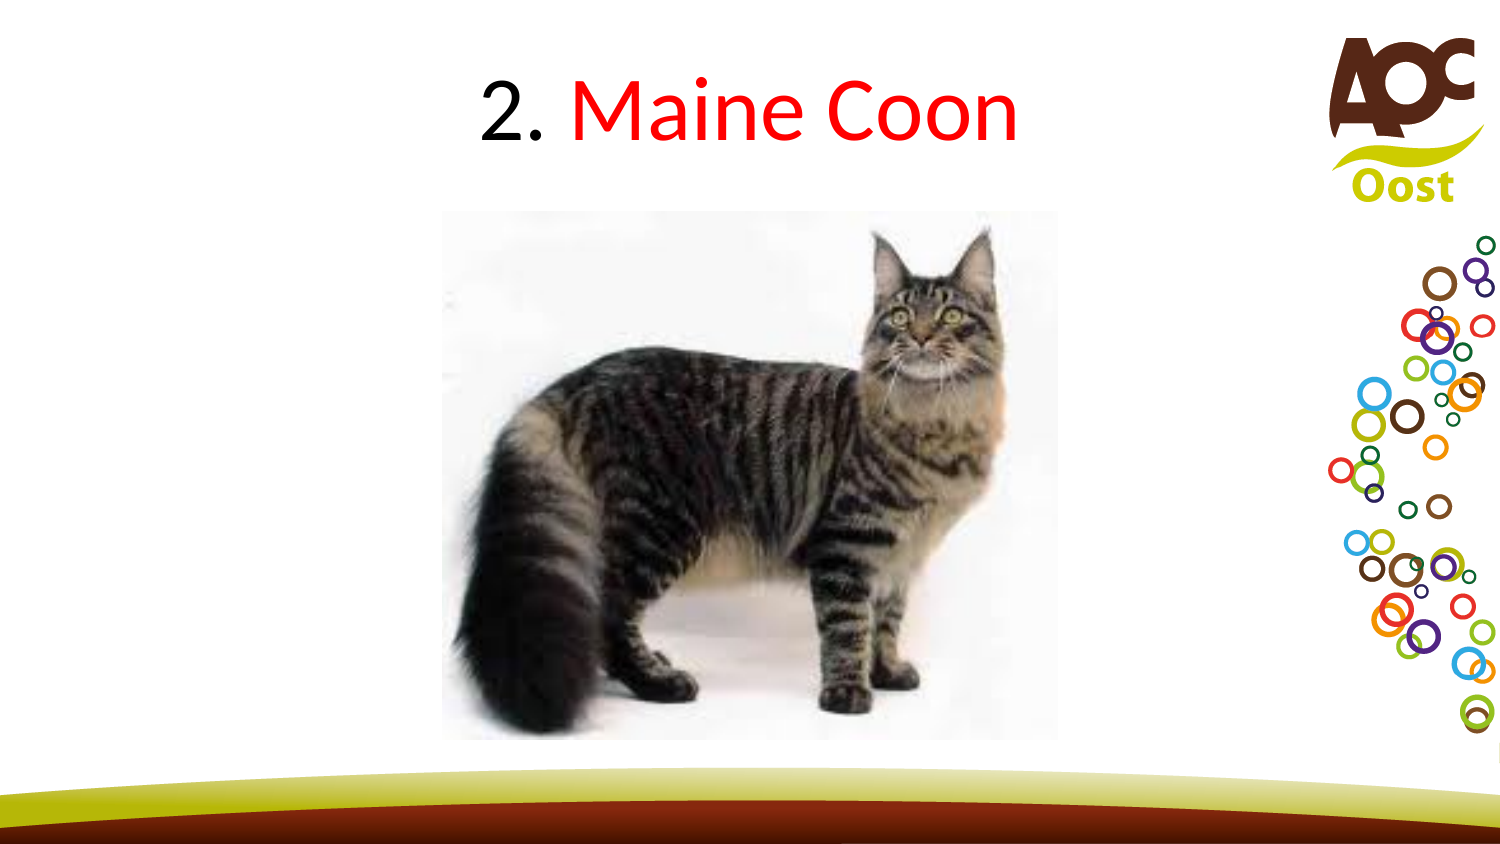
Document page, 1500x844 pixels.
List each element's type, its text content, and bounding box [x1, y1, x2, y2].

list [442, 210, 1058, 740]
picture [0, 0, 1500, 844]
title 2. Maine Coon [75, 33, 1425, 175]
